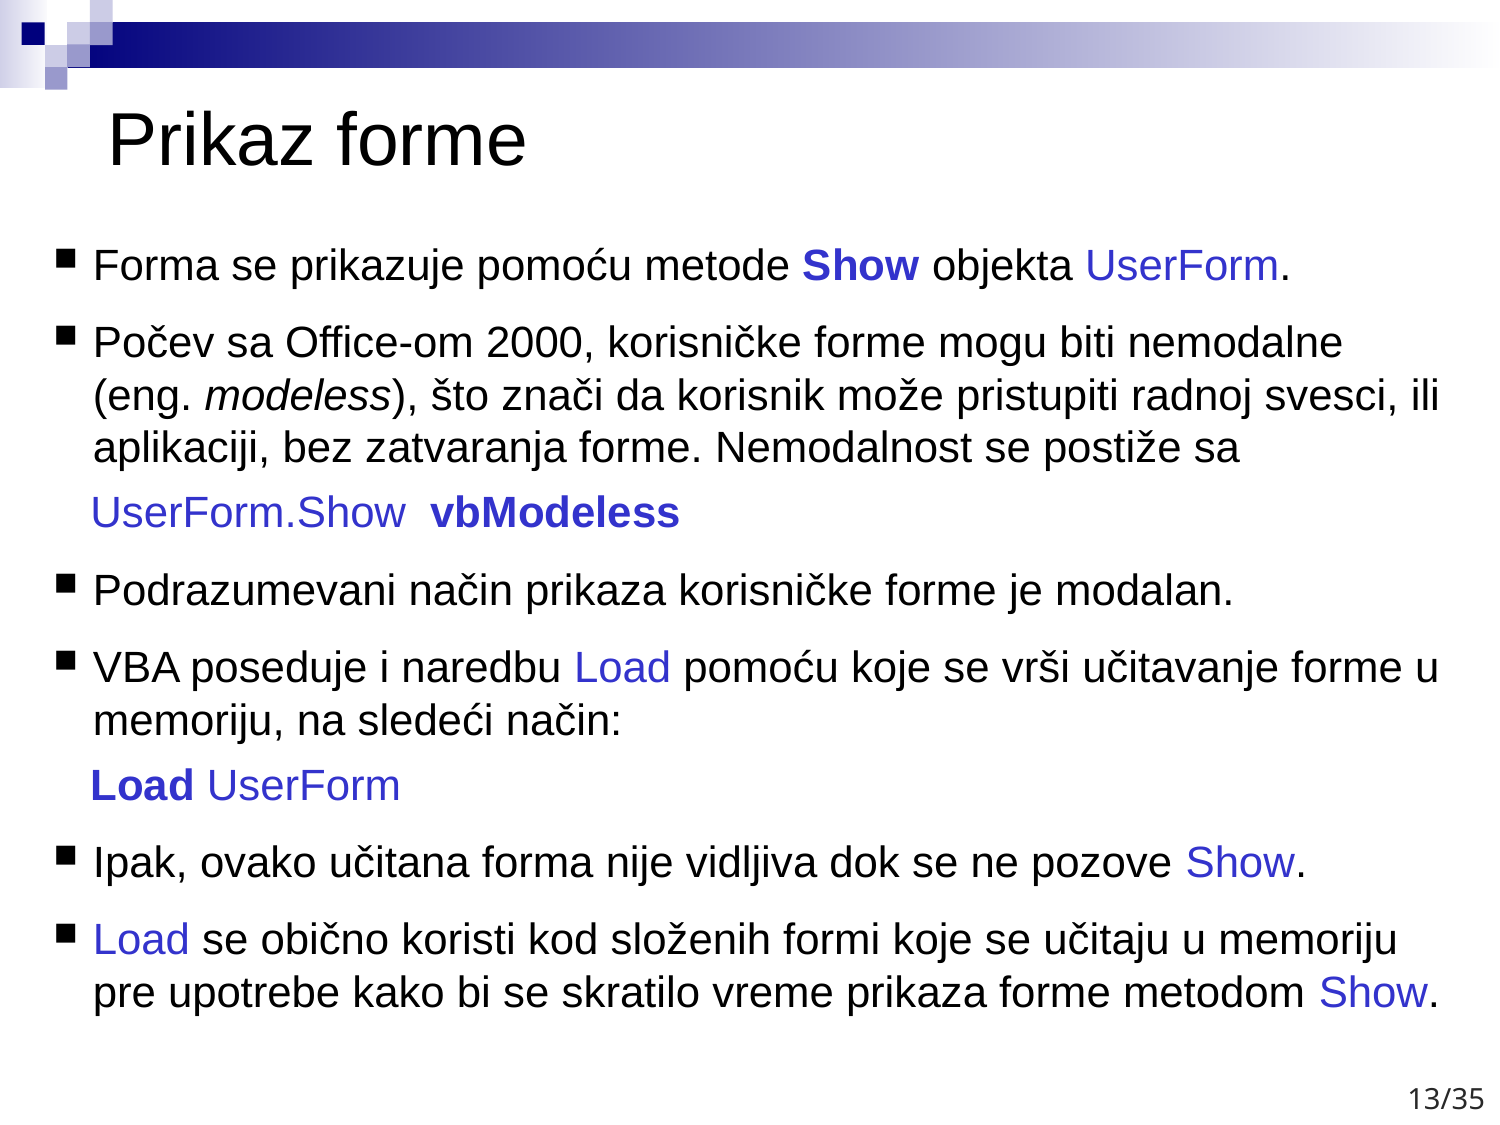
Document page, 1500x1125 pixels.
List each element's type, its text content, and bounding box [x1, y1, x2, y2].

list Forma se prikazuje pomoću metode Show objekta UserForm. Počev sa Office-om 2000, korisničke forme mogu biti nemodalne (eng. modeless), što znači da korisnik može pristupiti radnoj svesci, ili aplikaciji, bez zatvaranja forme. Nemodalnost se postiže sa UserForm.Show vbModeless Podrazumevani način prikaza korisničke forme je modalan. VBA poseduje i naredbu Load pomoću koje se vrši učitavanje forme u memoriju, na sledeći način: Load UserForm Ipak, ovako učitana forma nije vidljiva dok se ne pozove Show. Load se obično koristi kod složenih formi koje se učitaju u memoriju pre upotrebe kako bi se skratilo vreme prikaza forme metodom Show. [44, 228, 1451, 1043]
text_box 13/35 [1374, 1072, 1500, 1123]
title Prikaz forme [92, 75, 563, 197]
